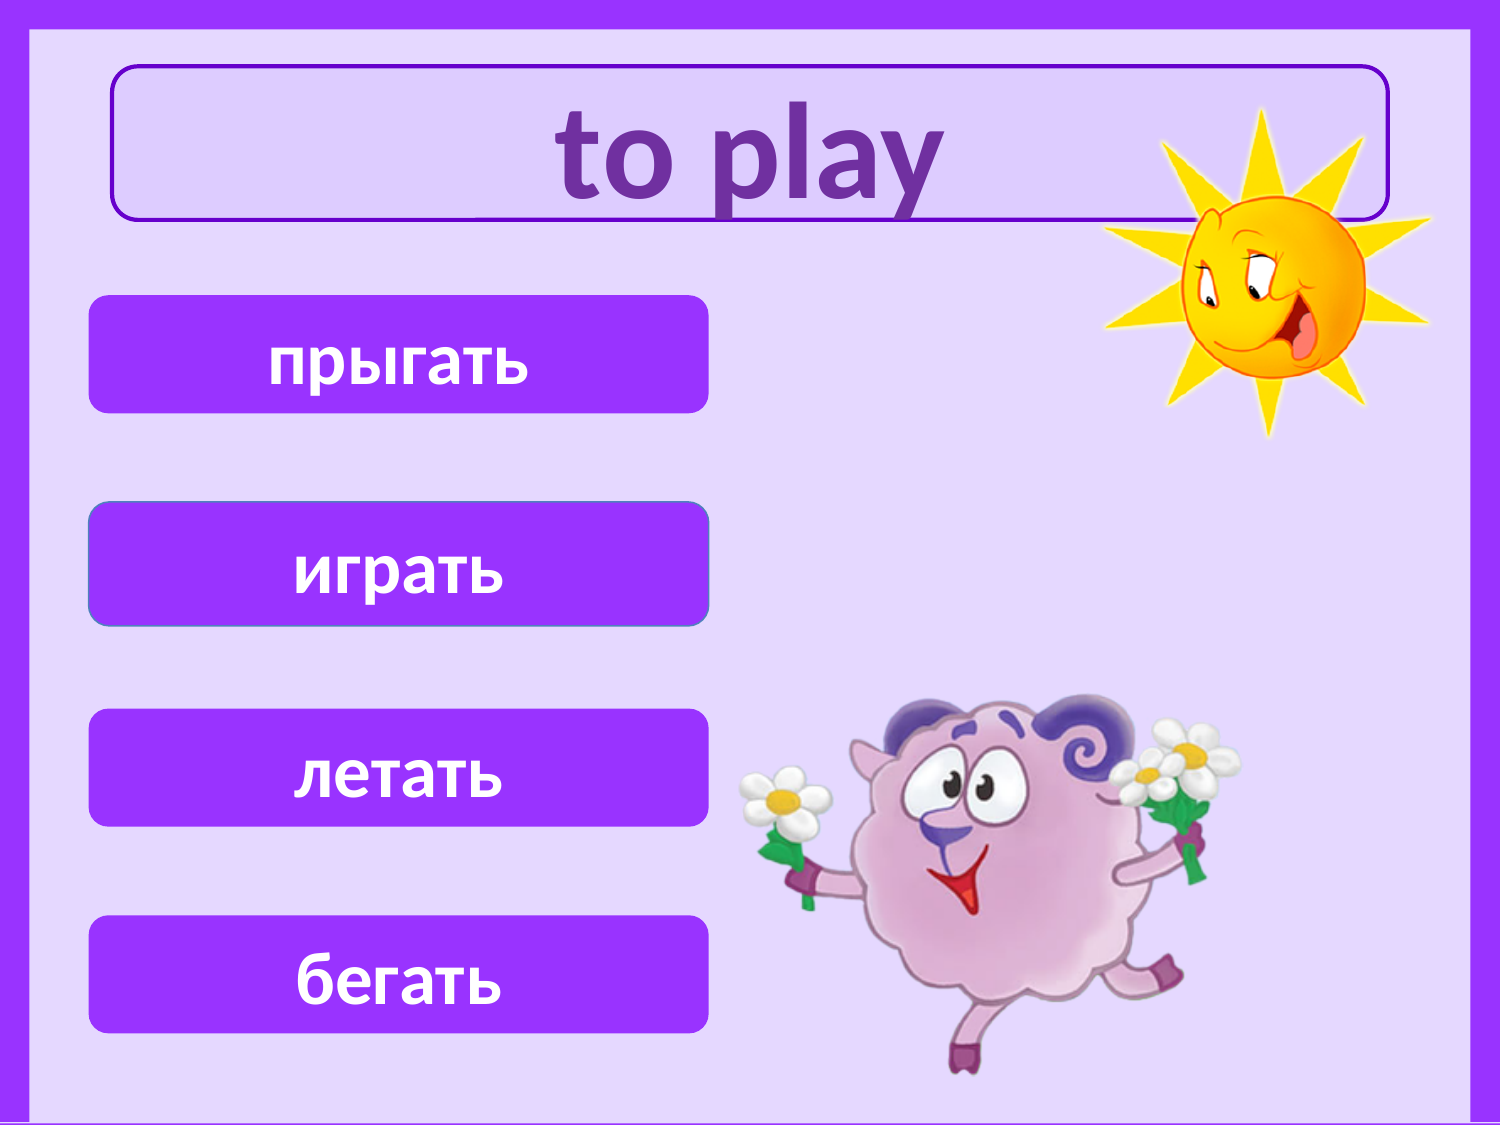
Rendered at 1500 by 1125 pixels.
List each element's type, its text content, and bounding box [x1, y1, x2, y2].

picture [1088, 93, 1447, 459]
text_box [0, 32, 32, 1121]
text_box летать [88, 708, 709, 827]
text_box [1468, 32, 1500, 1121]
text_box [0, 1121, 1500, 1125]
text_box играть [88, 501, 709, 626]
text_box [0, 0, 1500, 32]
text_box tо рlay [109, 64, 1390, 222]
text_box бегать [88, 915, 709, 1034]
picture [737, 692, 1244, 1077]
text_box прыгать [88, 295, 709, 414]
